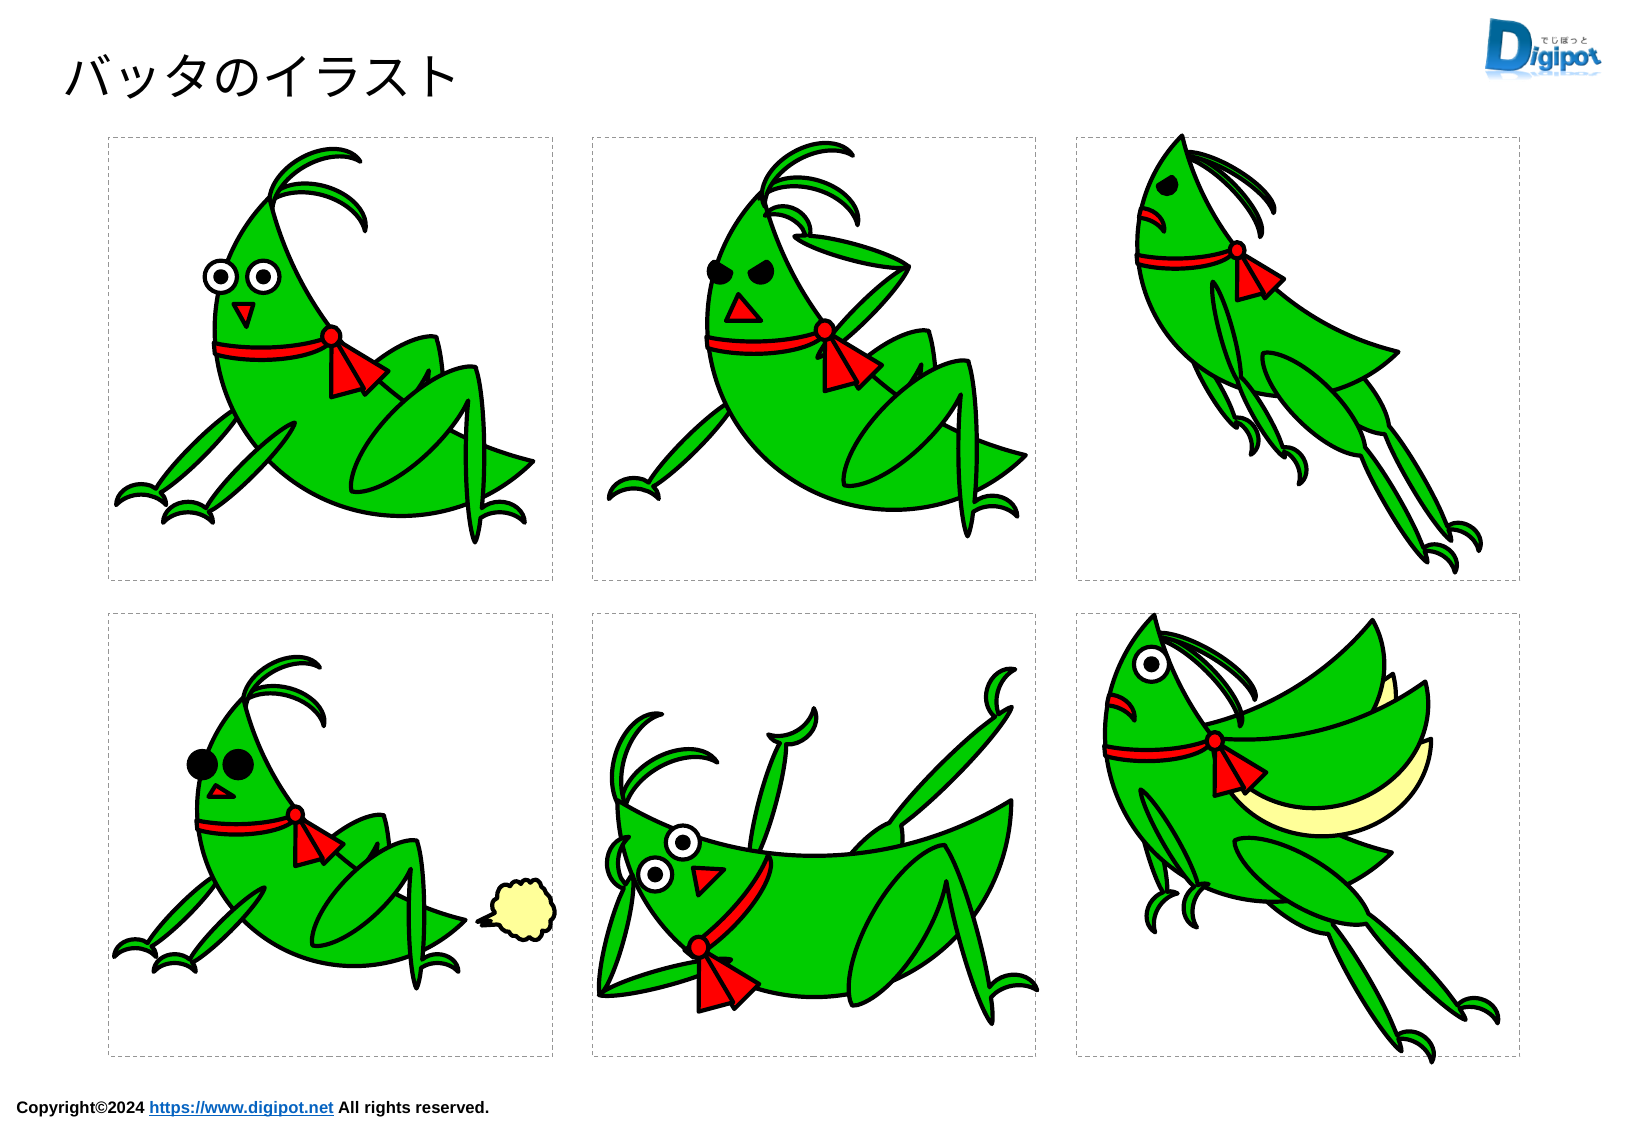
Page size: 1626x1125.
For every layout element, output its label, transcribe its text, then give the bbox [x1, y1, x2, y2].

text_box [1144, 133, 1414, 605]
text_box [595, 150, 1018, 576]
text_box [590, 634, 1022, 1038]
picture [1485, 18, 1602, 82]
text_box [103, 156, 525, 582]
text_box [1100, 612, 1529, 1098]
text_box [103, 663, 555, 1022]
text_box バッタのイラスト [47, 38, 477, 113]
